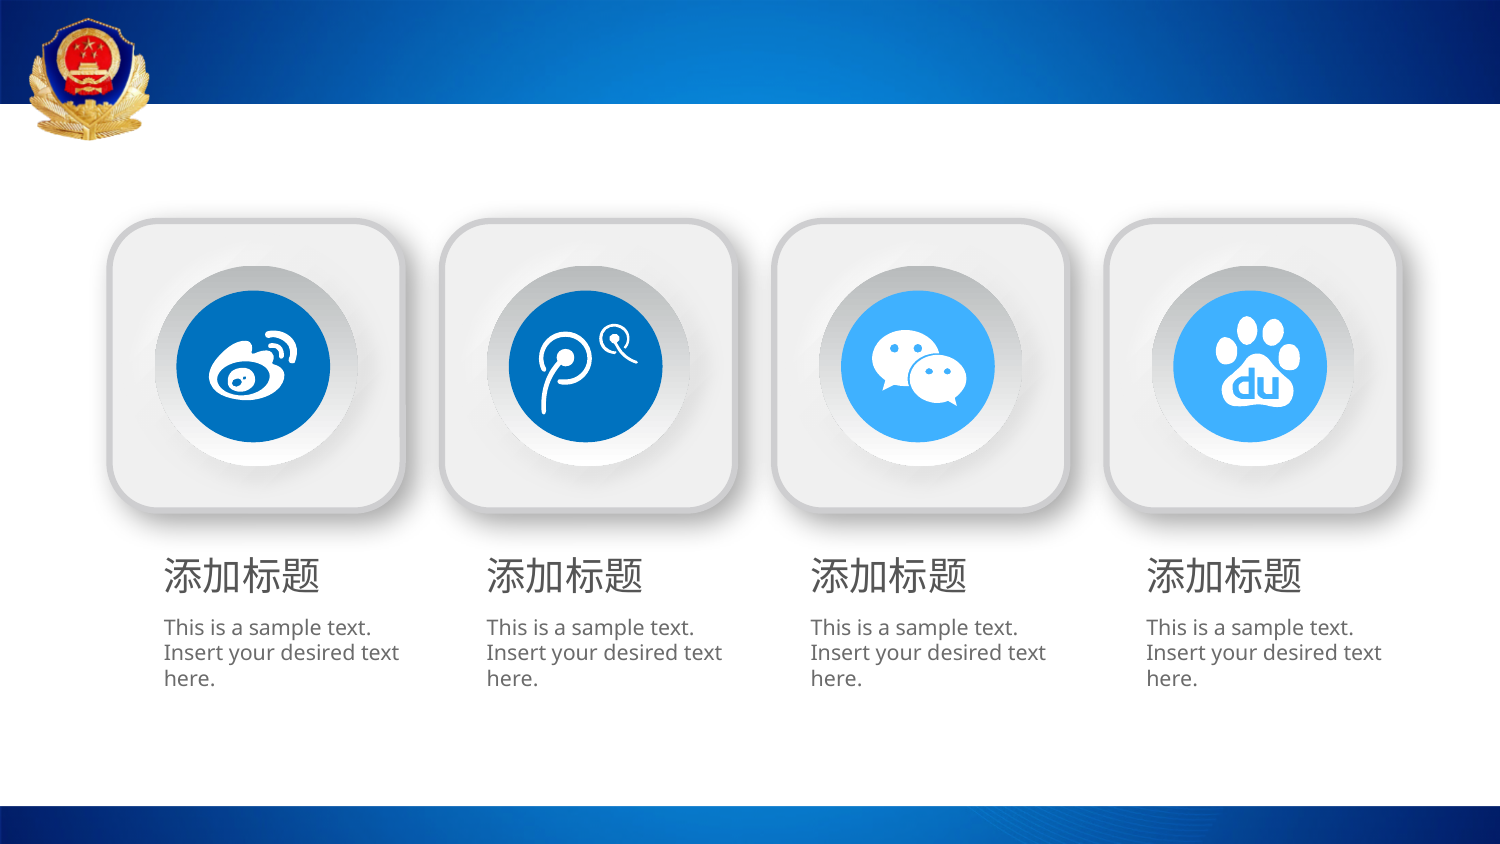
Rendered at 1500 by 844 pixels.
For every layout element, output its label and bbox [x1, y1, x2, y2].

picture [0, 0, 1500, 141]
text_box [1131, 544, 1428, 674]
text_box [1106, 220, 1400, 511]
text_box [471, 544, 769, 674]
text_box [773, 220, 1068, 511]
text_box [441, 220, 736, 511]
text_box [148, 544, 446, 674]
text_box [795, 544, 1093, 674]
picture [0, 807, 1500, 844]
text_box [109, 220, 403, 511]
